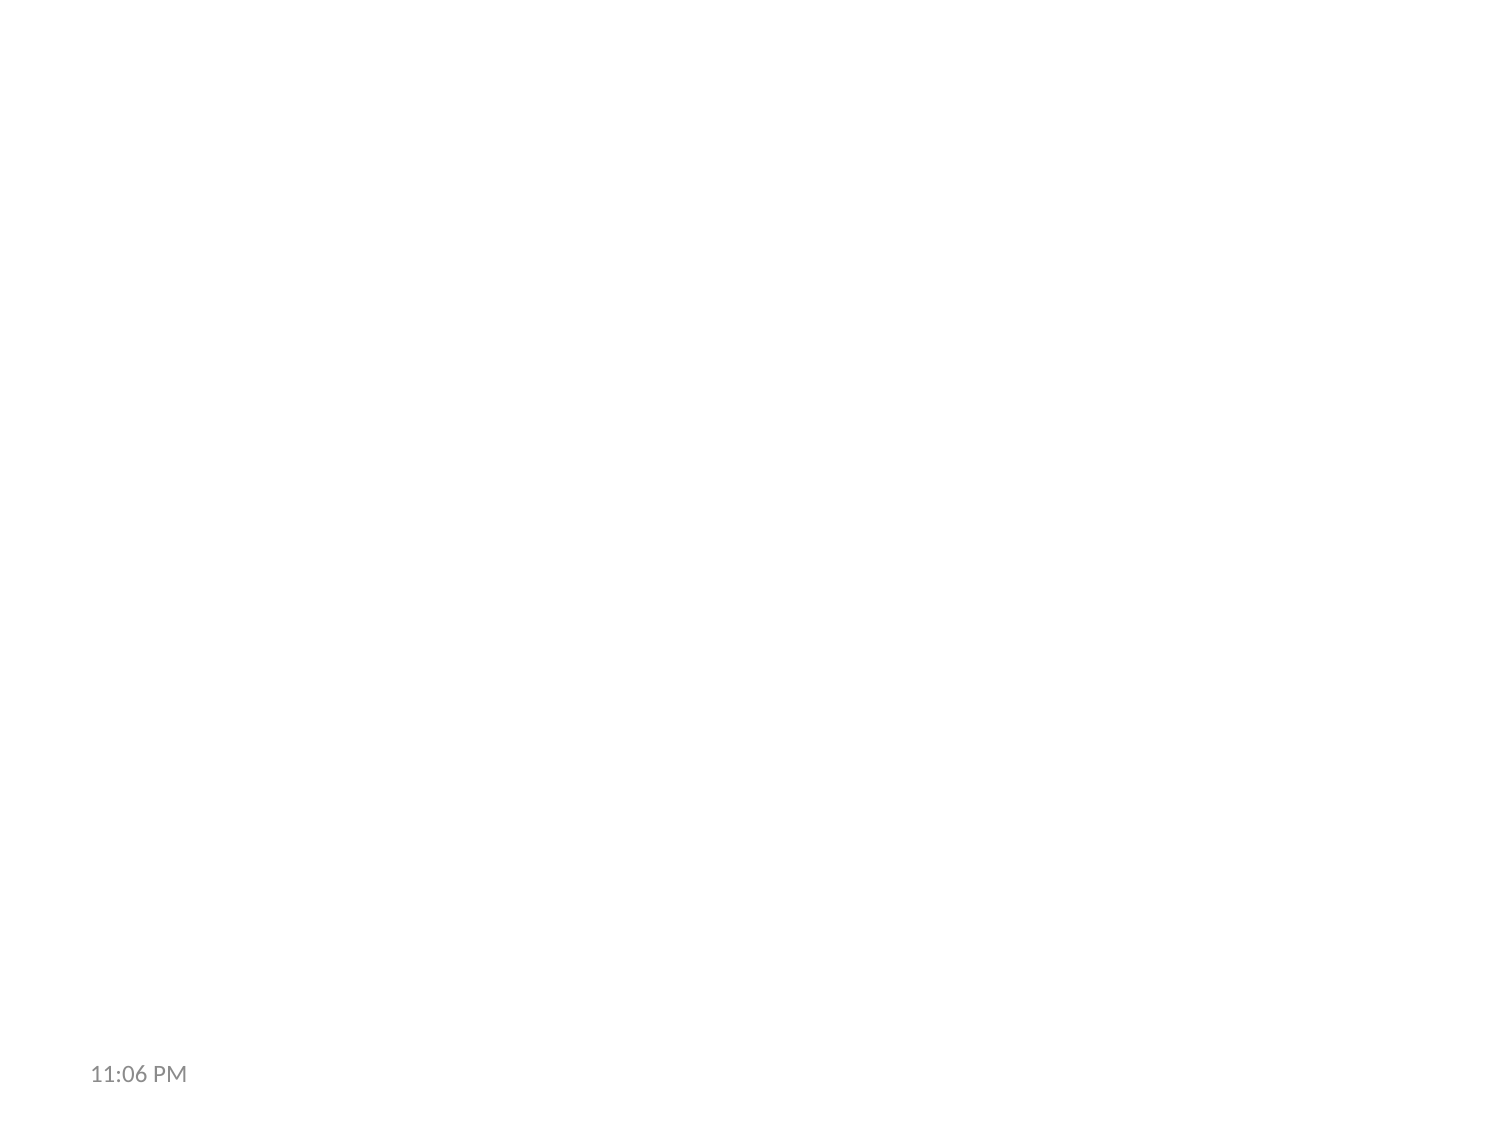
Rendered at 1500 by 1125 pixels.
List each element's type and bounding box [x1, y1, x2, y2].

slide_number [75, 1042, 425, 1103]
